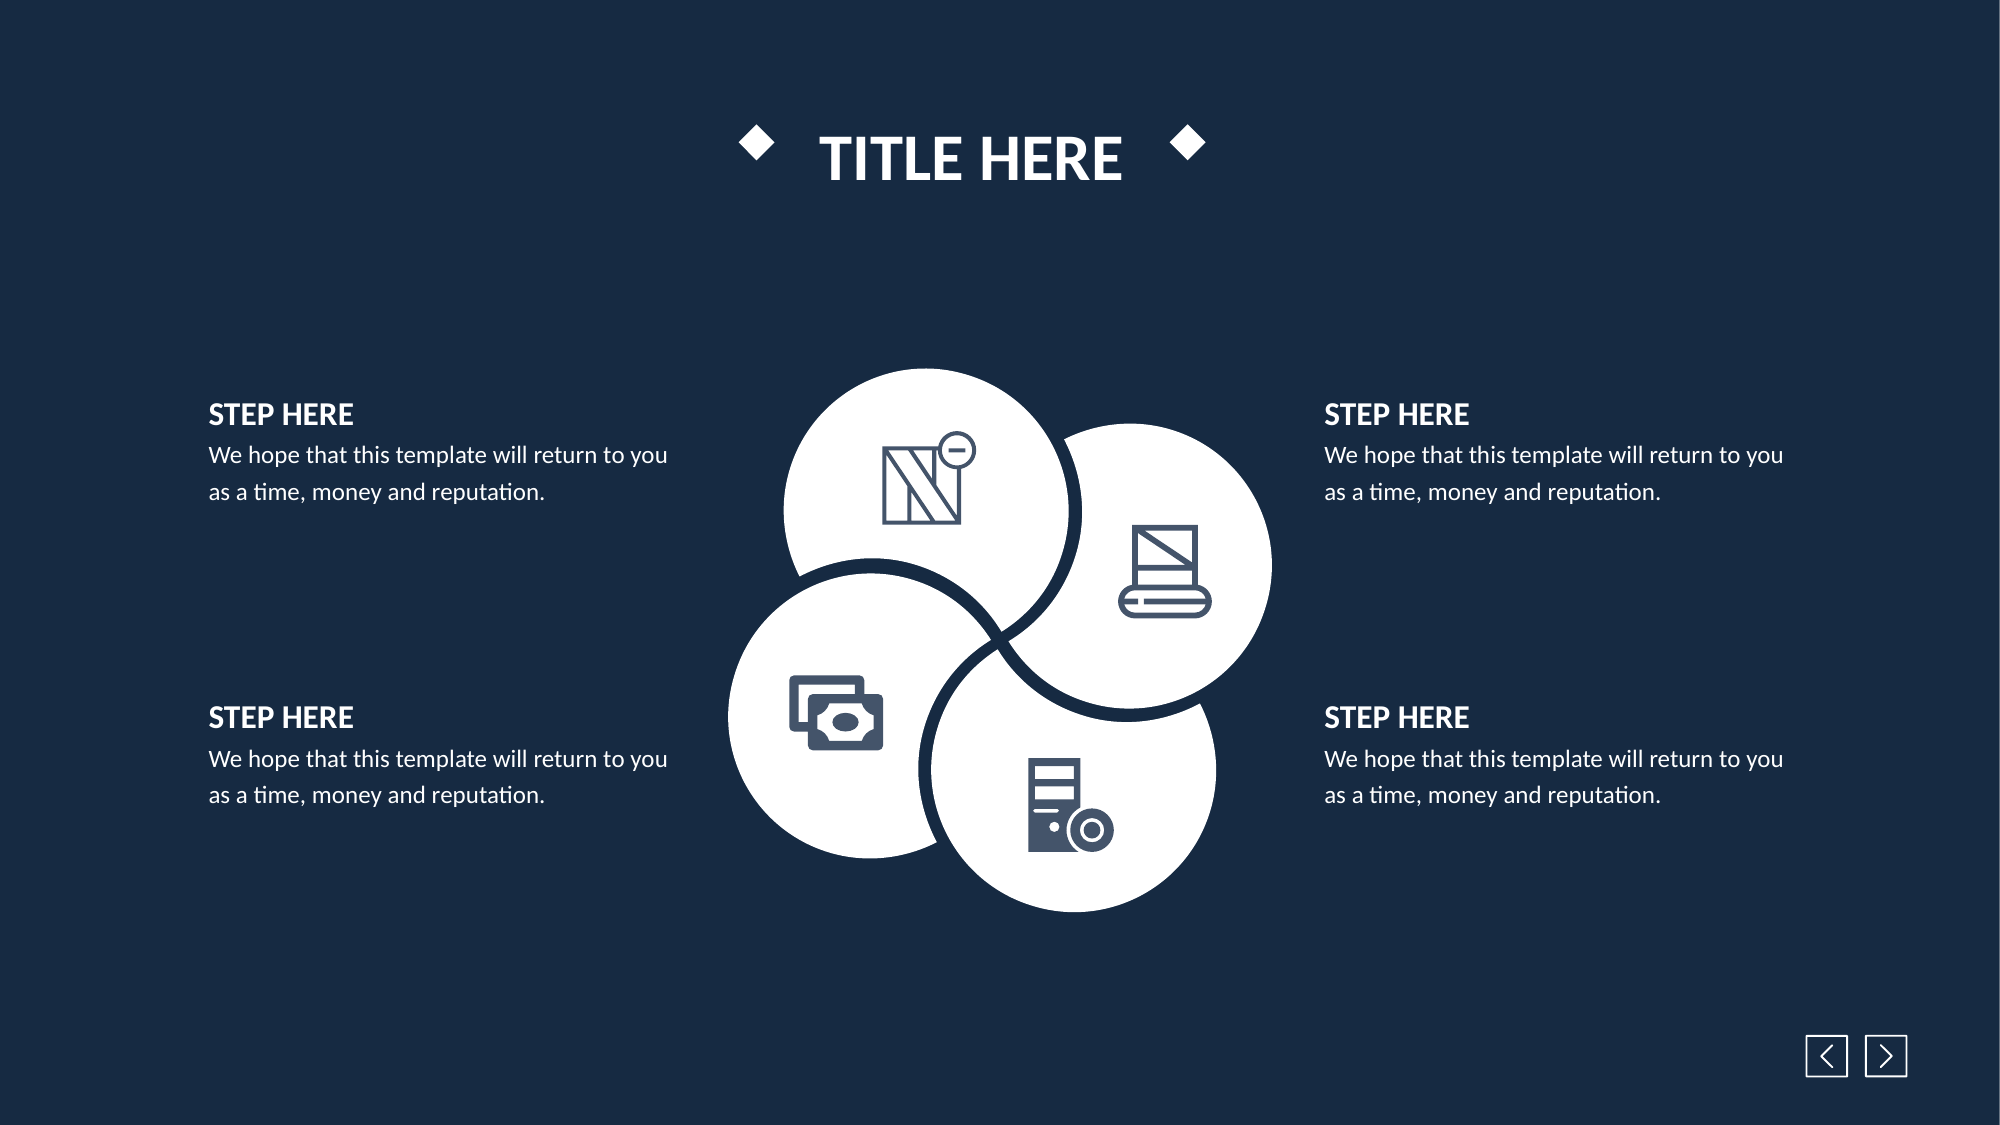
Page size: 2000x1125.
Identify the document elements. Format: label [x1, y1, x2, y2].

text_box [1309, 376, 1810, 514]
text_box [1309, 679, 1810, 818]
text_box [193, 376, 694, 514]
text_box [1805, 1034, 1908, 1078]
text_box [193, 679, 694, 818]
text_box [738, 90, 1206, 203]
text_box [704, 344, 1296, 937]
